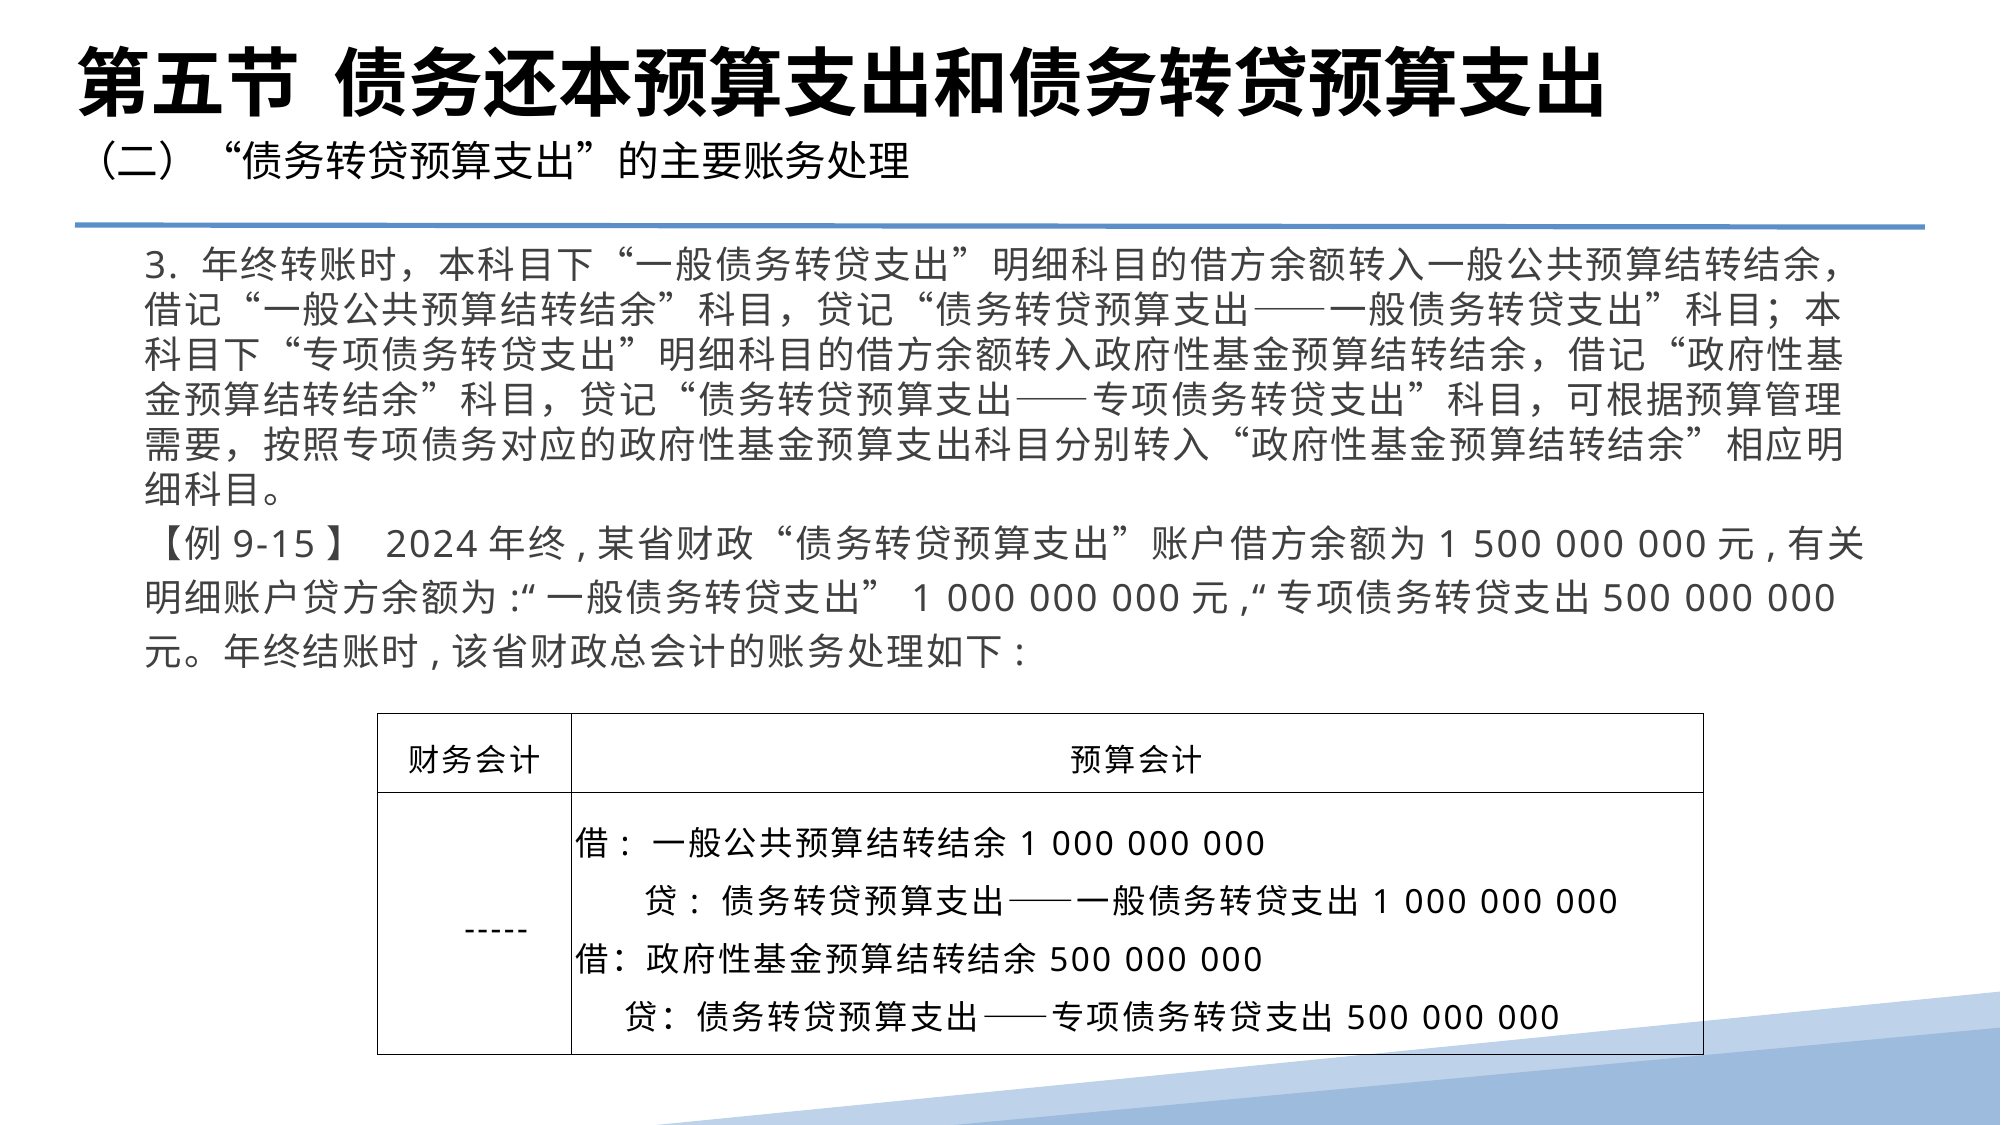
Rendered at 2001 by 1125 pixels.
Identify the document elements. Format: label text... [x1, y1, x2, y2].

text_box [74, 224, 1925, 228]
table_cell 借: 一般公共预算结转结余1 000 000 000 贷: 债务转贷预算支出——一般债务转贷支出1 000 000 000 借：政府性基金预算结转结余500 000 000 贷：债务转贷预算支出——专项债务转贷支出500 000 000 [572, 793, 1703, 1054]
table_header 财务会计 [378, 714, 571, 792]
text_box （二）“债务转贷预算支出”的主要账务处理 [75, 124, 1925, 200]
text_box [656, 991, 2000, 1125]
text_box 第五节 债务还本预算支出和债务转贷预算支出 [75, 24, 1925, 124]
text_box 3. 年终转账时，本科目下“一般债务转贷支出”明细科目的借方余额转入一般公共预算结转结余，借记“一般公共预算结转结余”科目，贷记“债务转贷预算支出——一般债务转贷支出”科目；本科目下“专项债务转贷支出”明细科目的借方余额转入政府性基金预算结转结余，借记“政府性基金预算结转结余”科目，贷记“债务转贷预算支出——专项债务转贷支出”科目，可根据预算管理需要，按照专项债务对应的政府性基金预算支出科目分别转入“政府性基金预算结转结余”相应明细科目。 【例9-15】 2024年终,某省财政“债务转贷预算支出”账户借方余额为1 500 000 000元,有关明细账户贷方余额为:“一般债务转贷支出”1 000 000 000元,“专项债务转贷支出500 000 000元。年终结账时,该省财政总会计的账务处理如下: [134, 228, 1889, 687]
table_cell ----- [378, 793, 571, 1054]
table_header 预算会计 [572, 714, 1703, 792]
